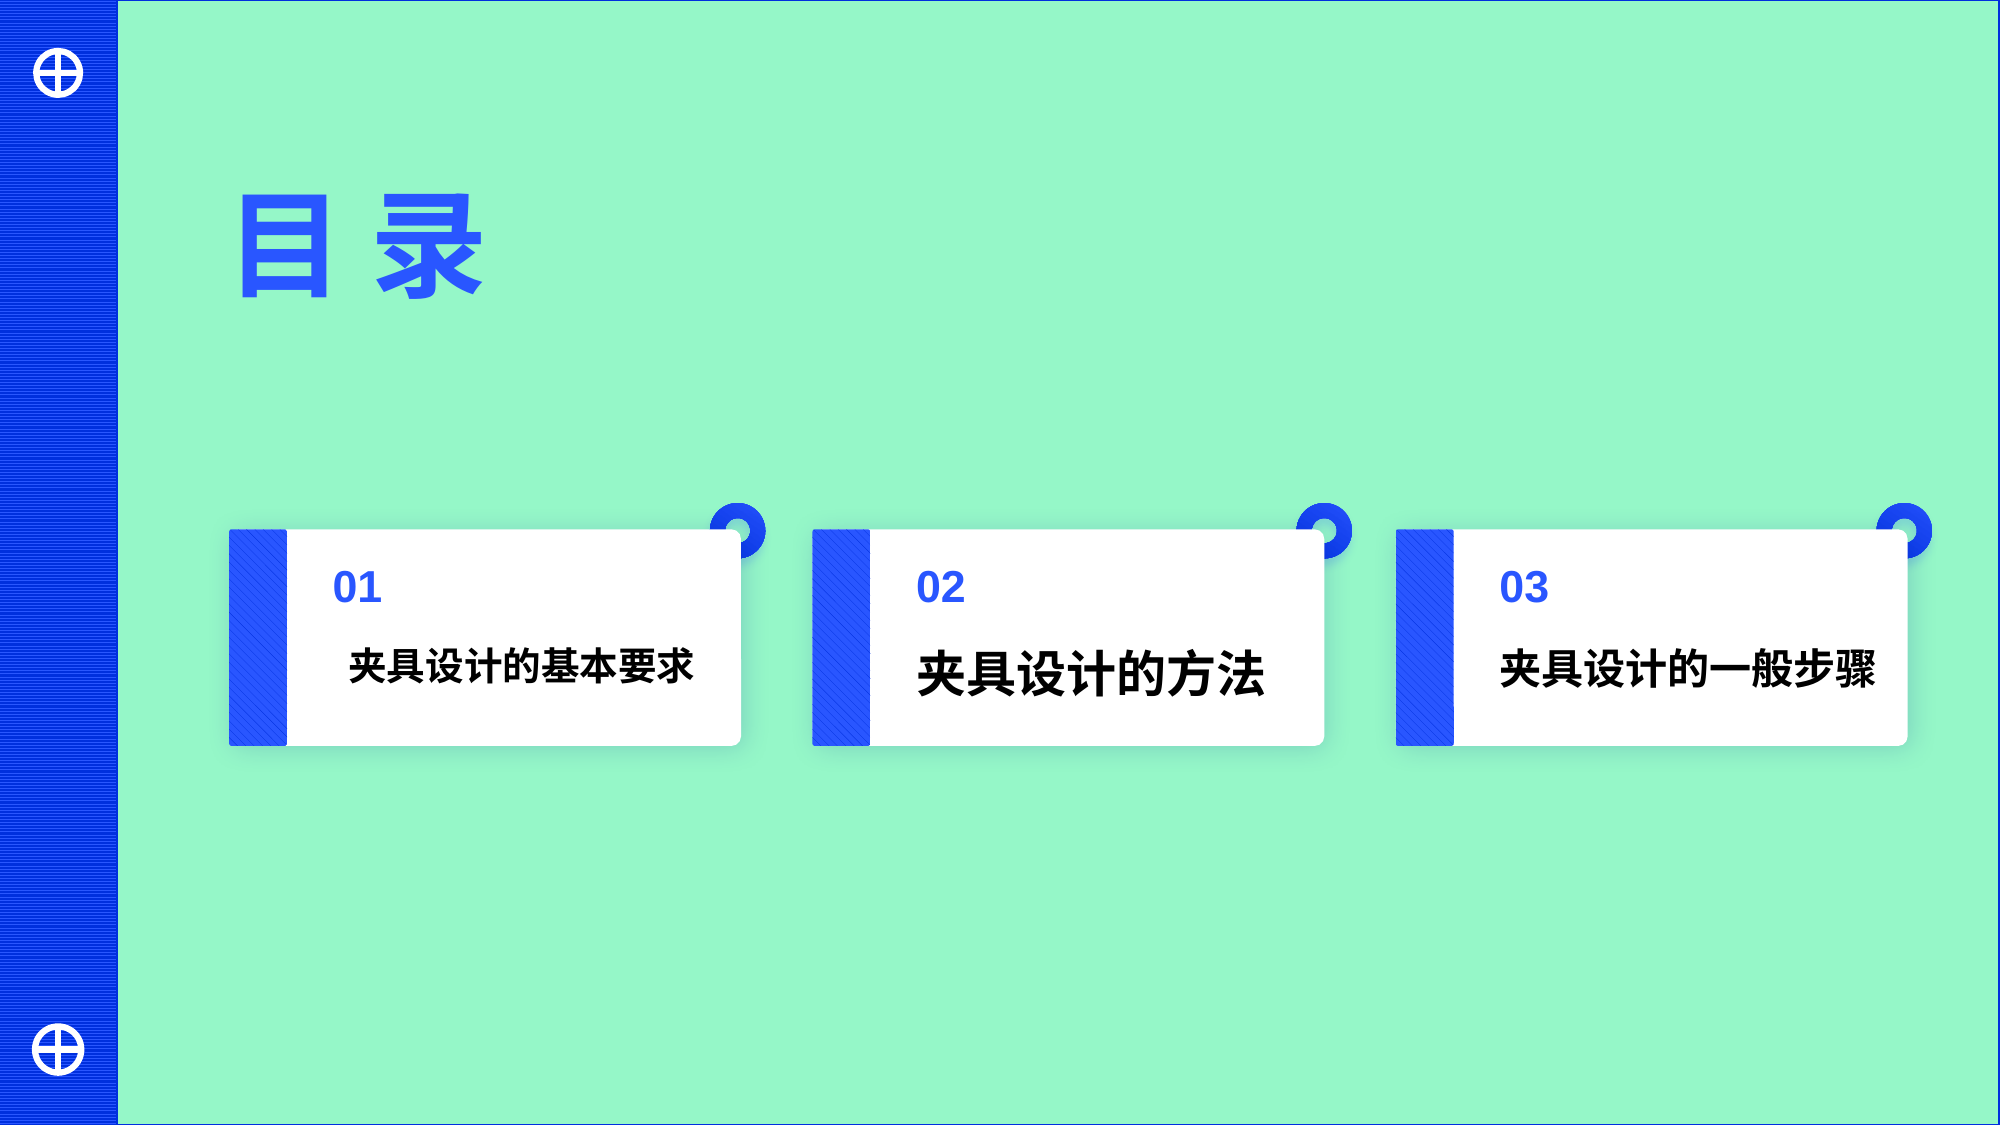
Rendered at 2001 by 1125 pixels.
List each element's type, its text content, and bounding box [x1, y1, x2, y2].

text_box 目 录 [211, 163, 520, 322]
text_box [811, 528, 872, 748]
text_box [247, 528, 743, 748]
text_box [228, 528, 289, 748]
text_box 夹具设计的一般步骤 [1484, 634, 1897, 735]
text_box [1414, 528, 1909, 748]
text_box 夹具设计的方法 [901, 634, 1313, 735]
text_box [831, 528, 1326, 748]
text_box 03 [1484, 550, 1583, 620]
text_box 01 [318, 550, 416, 620]
text_box [1875, 501, 1934, 557]
text_box [709, 501, 767, 557]
text_box 02 [901, 550, 999, 620]
text_box [1295, 501, 1353, 558]
text_box 夹具设计的基本要求 [318, 634, 730, 735]
text_box [1394, 528, 1455, 748]
